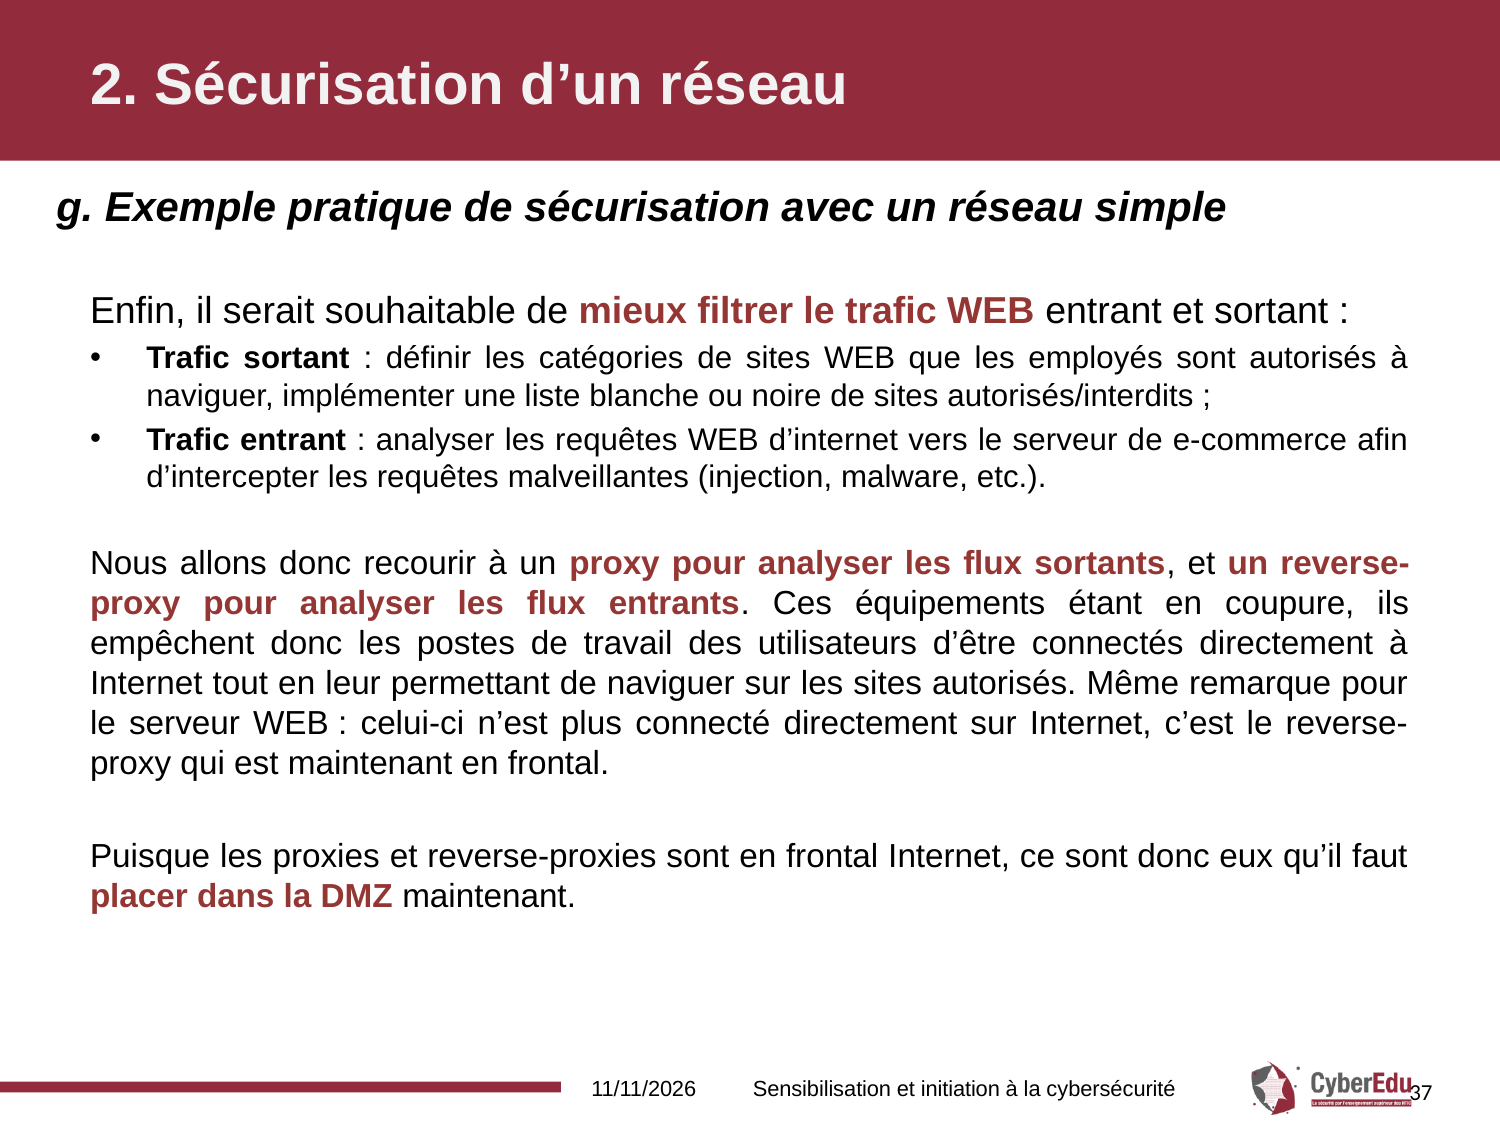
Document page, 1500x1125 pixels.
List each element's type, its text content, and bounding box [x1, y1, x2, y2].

footer Sensibilisation et initiation à la cybersécurité [738, 1057, 1236, 1118]
title 2. Sécurisation d’un réseau [75, 1, 1425, 161]
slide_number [561, 1057, 727, 1118]
text_box g. Exemple pratique de sécurisation avec un réseau simple [41, 172, 1471, 268]
picture [1246, 1060, 1412, 1115]
list Enfin, il serait souhaitable de mieux filtrer le trafic WEB entrant et sortant : Trafic sortant : définir les catégories de sites WEB que les employés sont autorisés à naviguer, implémenter une liste blanche ou noire de sites autorisés/interdits ; Trafic entrant : analyser les requêtes WEB d’internet vers le serveur de e-commerce afin d’intercepter les requêtes malveillantes (injection, malware, etc.). Nous allons donc recourir à un proxy pour analyser les flux sortants, et un reverse-proxy pour analyser les flux entrants. Ces équipements étant en coupure, ils empêchent donc les postes de travail des utilisateurs d’être connectés directement à Internet tout en leur permettant de naviguer sur les sites autorisés. Même remarque pour le serveur WEB : celui-ci n’est plus connecté directement sur Internet, c’est le reverse-proxy qui est maintenant en frontal. Puisque les proxies et reverse-proxies sont en frontal Internet, ce sont donc eux qu’il faut placer dans la DMZ maintenant. [75, 278, 1425, 1035]
